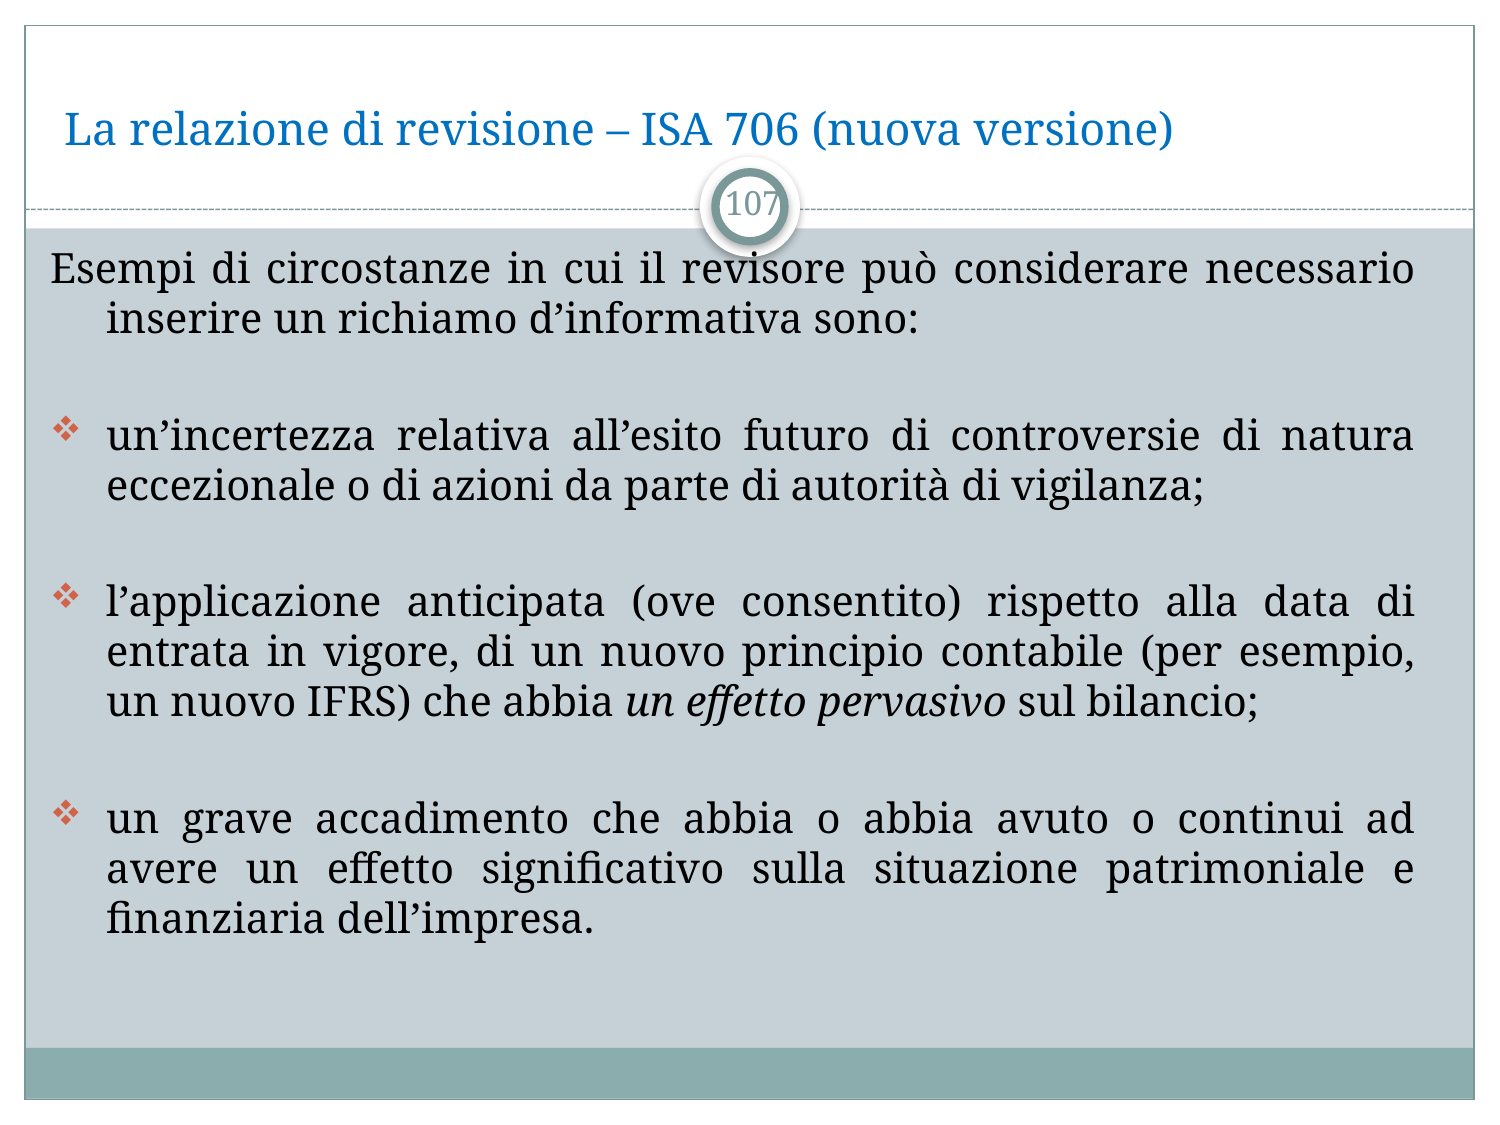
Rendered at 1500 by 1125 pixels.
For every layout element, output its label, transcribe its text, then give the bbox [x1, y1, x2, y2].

title La relazione di revisione – ISA 706 (nuova versione) [49, 37, 1450, 162]
list Esempi di circostanze in cui il revisore può considerare necessario inserire un richiamo d’informativa sono: un’incertezza relativa all’esito futuro di controversie di natura eccezionale o di azioni da parte di autorità di vigilanza; l’applicazione anticipata (ove consentito) rispetto alla data di entrata in vigore, di un nuovo principio contabile (per esempio, un nuovo IFRS) che abbia un effetto pervasivo sul bilancio; un grave accadimento che abbia o abbia avuto o continui ad avere un effetto significativo sulla situazione patrimoniale e finanziaria dell’impresa. [35, 234, 1431, 985]
slide_number 107 [715, 168, 791, 241]
